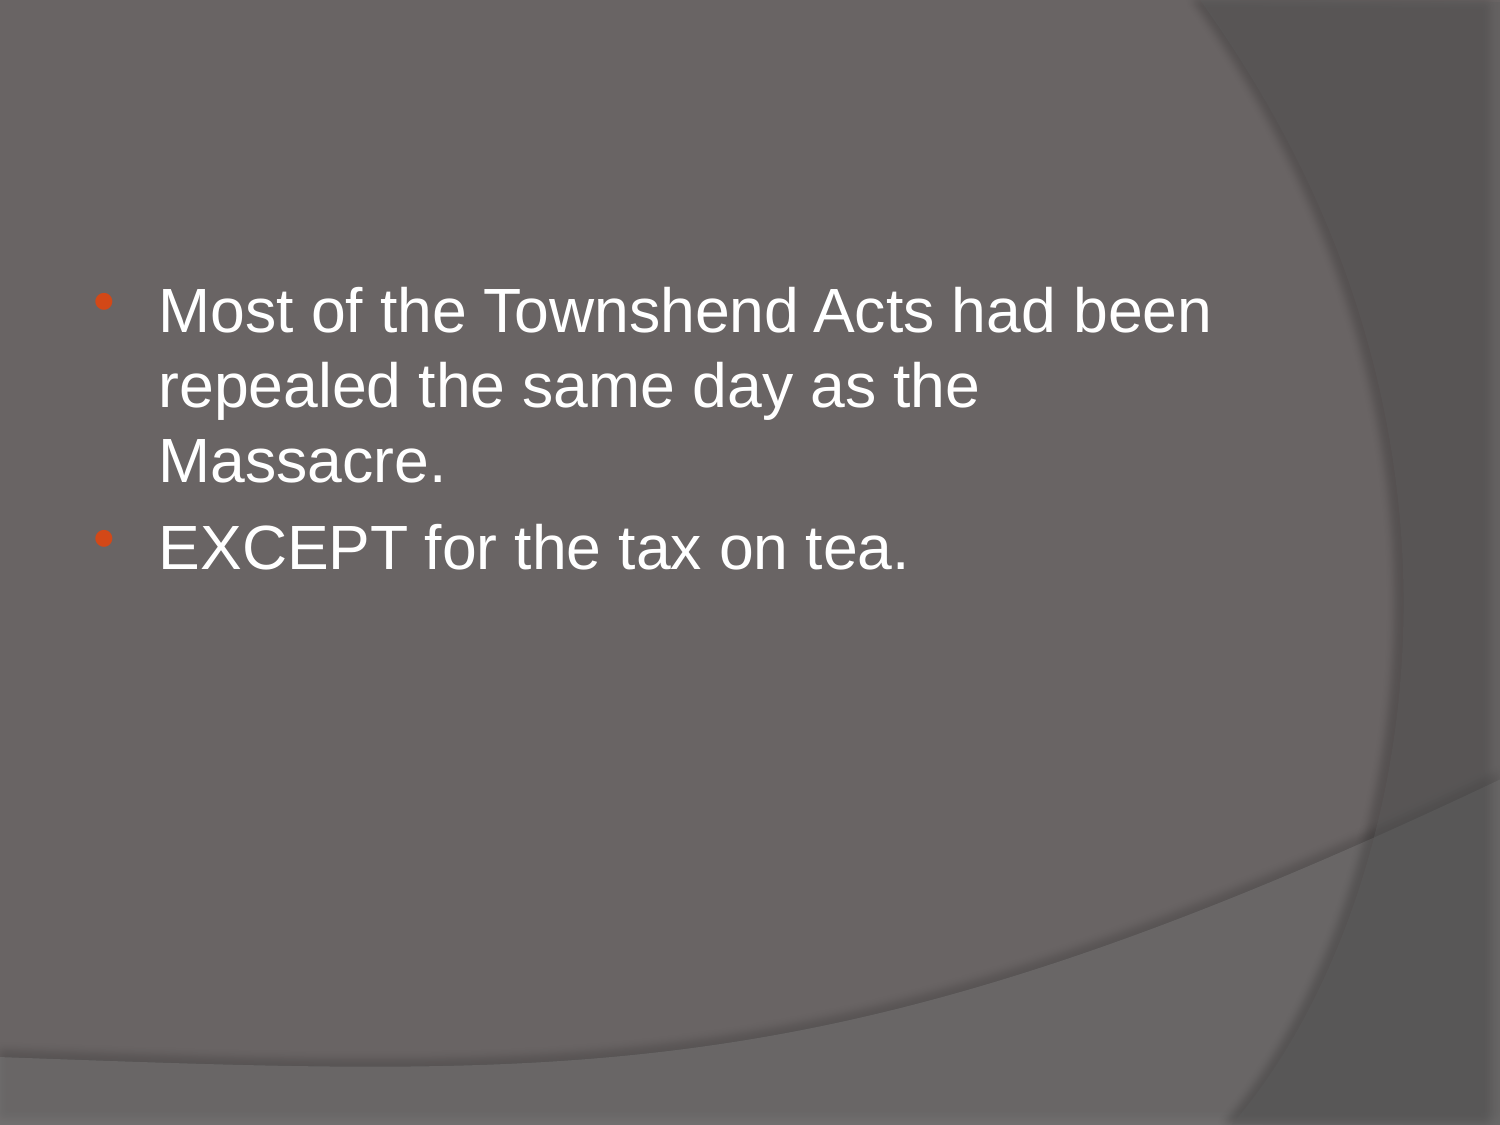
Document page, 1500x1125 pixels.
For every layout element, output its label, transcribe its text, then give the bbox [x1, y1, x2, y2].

list Most of the Townshend Acts had been repealed the same day as the Massacre. EXCEPT for the tax on tea. [75, 262, 1300, 1005]
